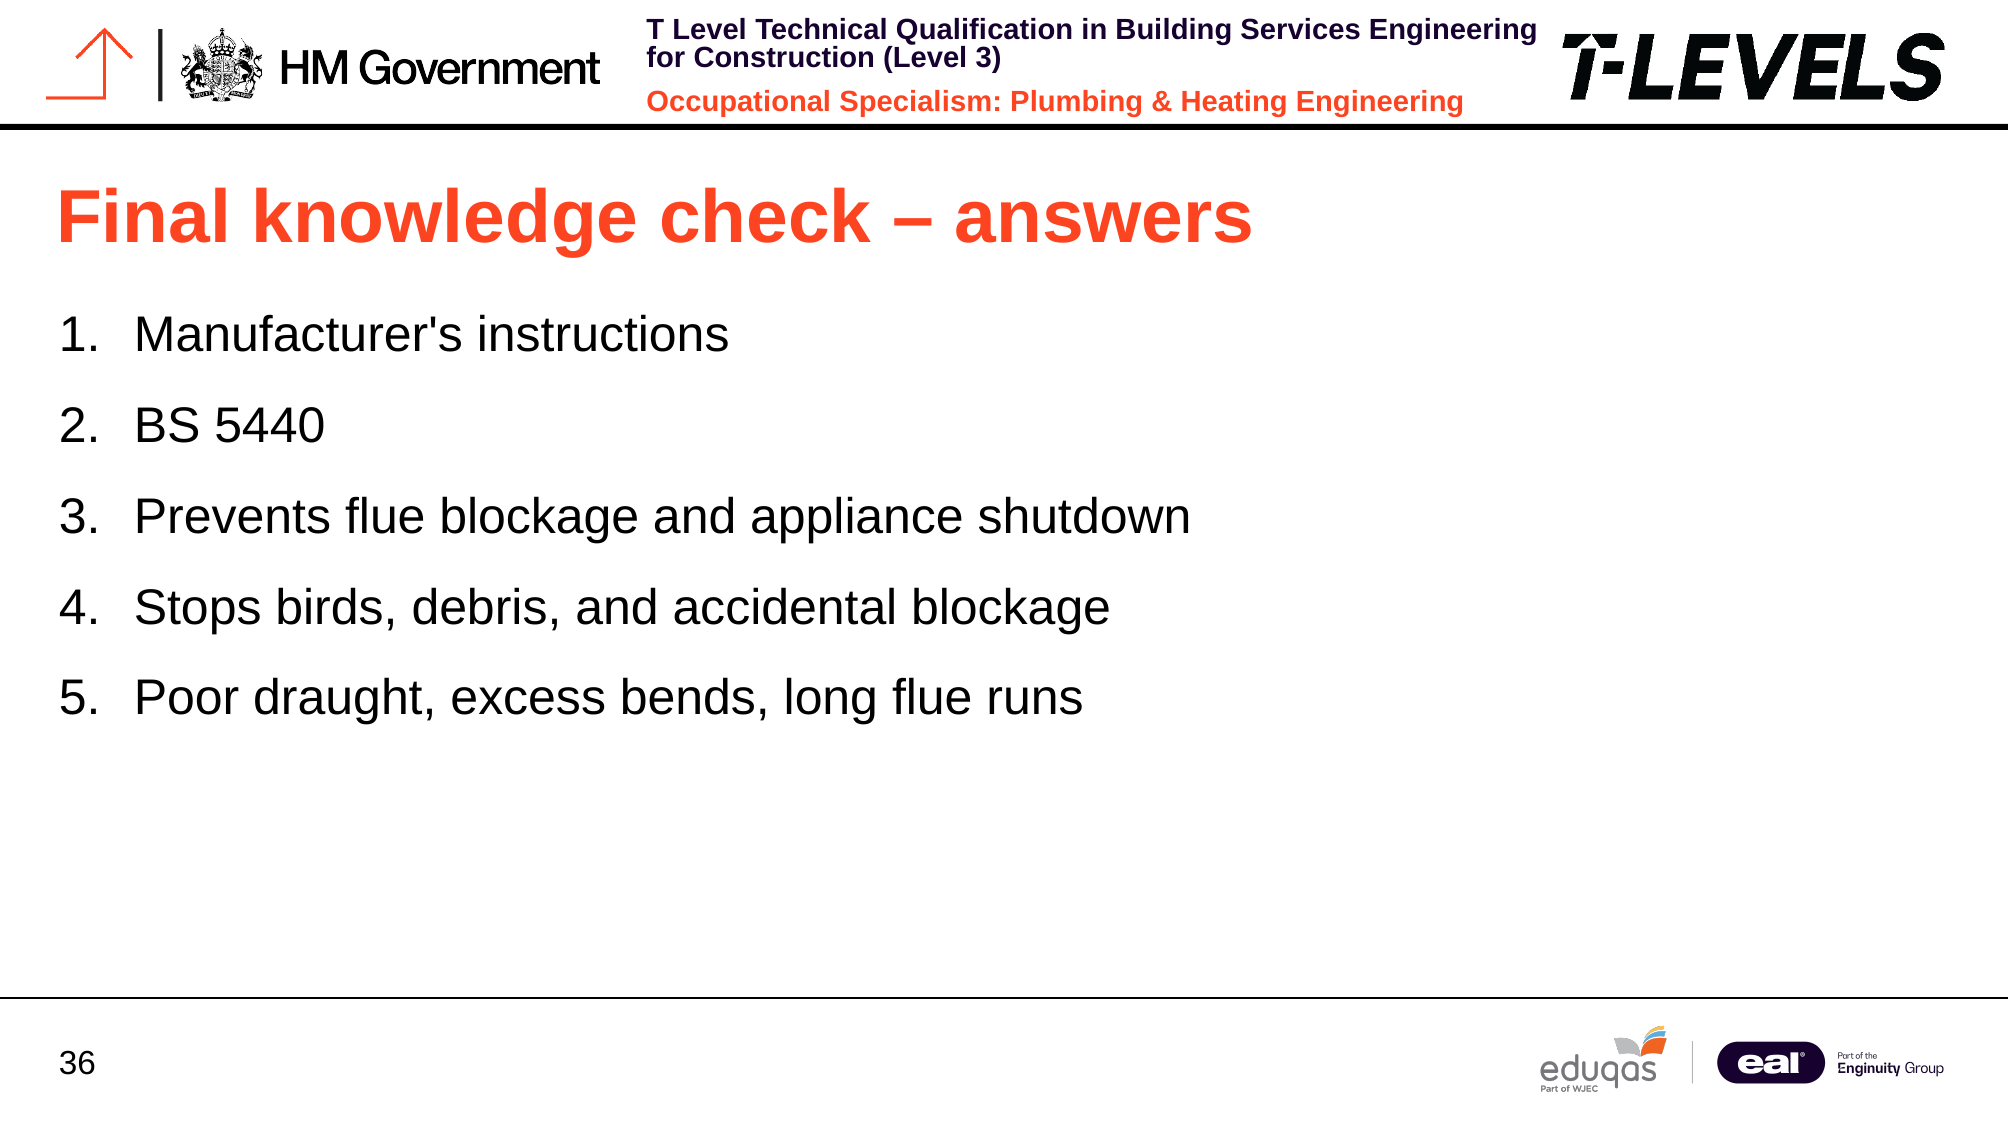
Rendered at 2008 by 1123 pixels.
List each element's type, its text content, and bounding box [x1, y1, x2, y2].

list Manufacturer's instructions BS 5440 Prevents flue blockage and appliance shutdown Stops birds, debris, and accidental blockage Poor draught, excess bends, long flue runs [59, 295, 1949, 951]
picture [1535, 1021, 1949, 1097]
picture [158, 28, 600, 102]
picture [1543, 25, 1964, 108]
title Final knowledge check – answers [41, 111, 1949, 314]
picture [41, 27, 139, 100]
